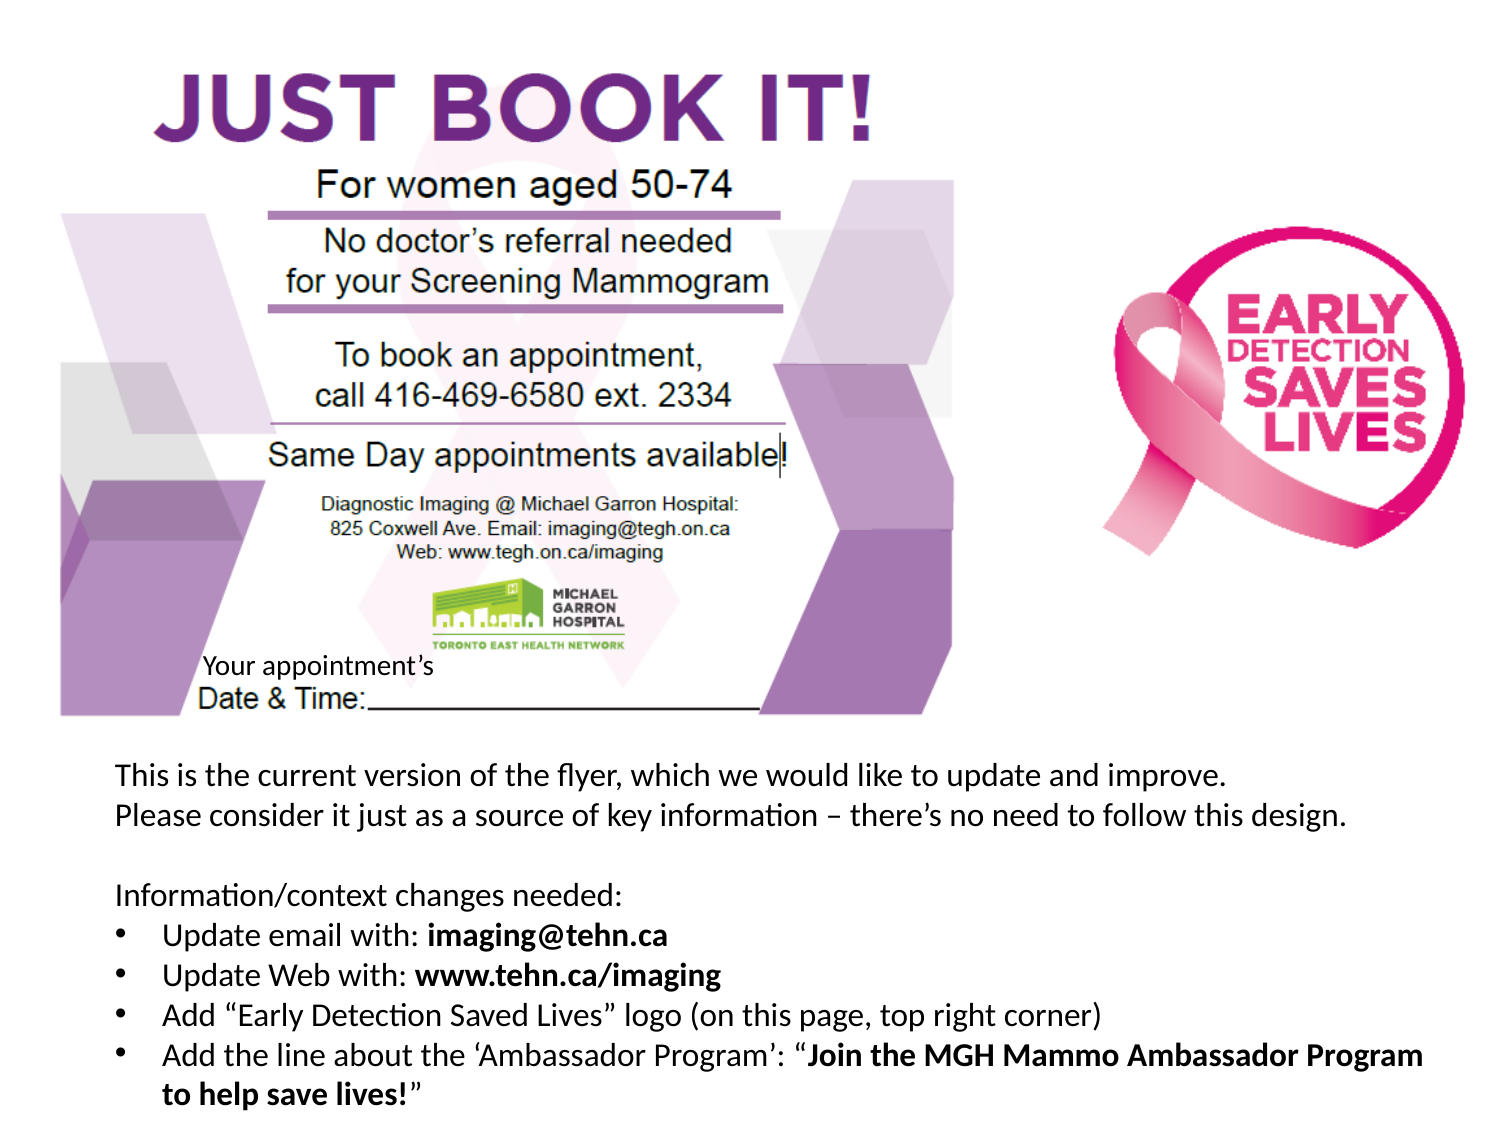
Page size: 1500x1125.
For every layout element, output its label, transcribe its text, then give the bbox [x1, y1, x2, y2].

picture [1092, 219, 1473, 566]
text_box This is the current version of the flyer, which we would like to update and improve. Please consider it just as a source of key information – there’s no need to follow this design. Information/context changes needed: Update email with: imaging@tehn.ca Update Web with: www.tehn.ca/imaging Add “Early Detection Saved Lives” logo (on this page, top right corner) Add the line about the ‘Ambassador Program’: “Join the MGH Mammo Ambassador Program to help save lives!” [100, 745, 1459, 1125]
picture [29, 18, 999, 749]
